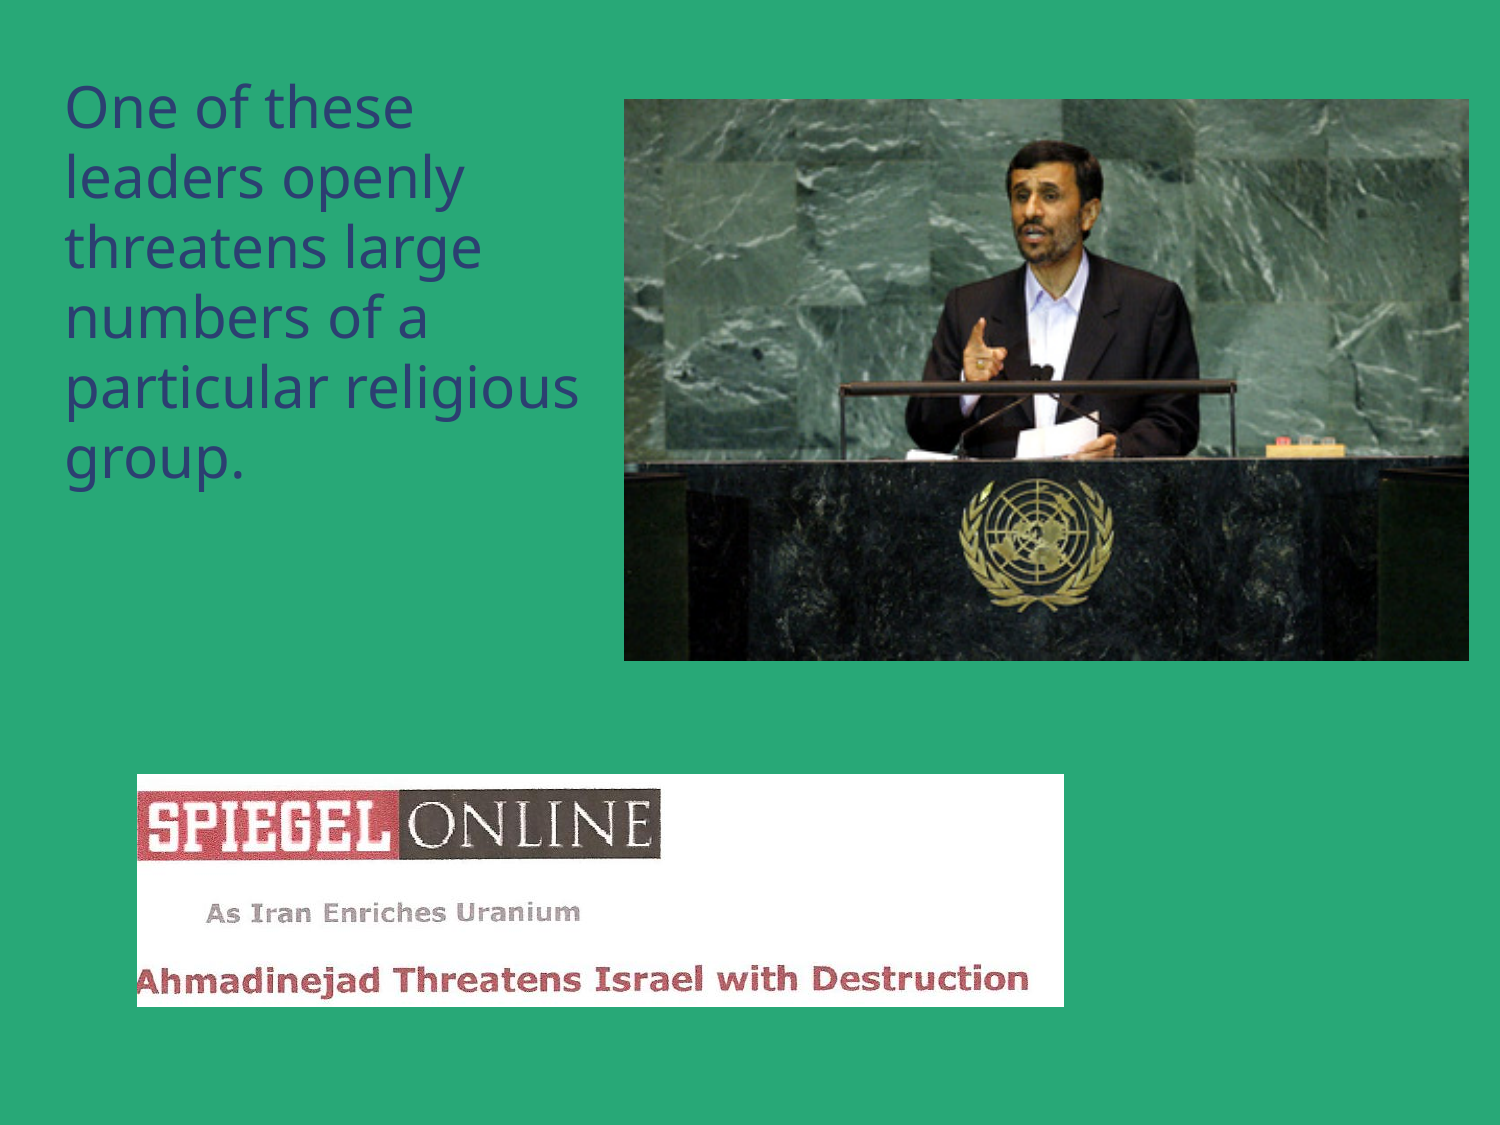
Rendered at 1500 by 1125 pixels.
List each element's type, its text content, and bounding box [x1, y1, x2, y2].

picture [624, 99, 1469, 661]
picture [137, 774, 1065, 1007]
text_box One of these leaders openly threatens large numbers of a particular religious group. [50, 62, 600, 498]
